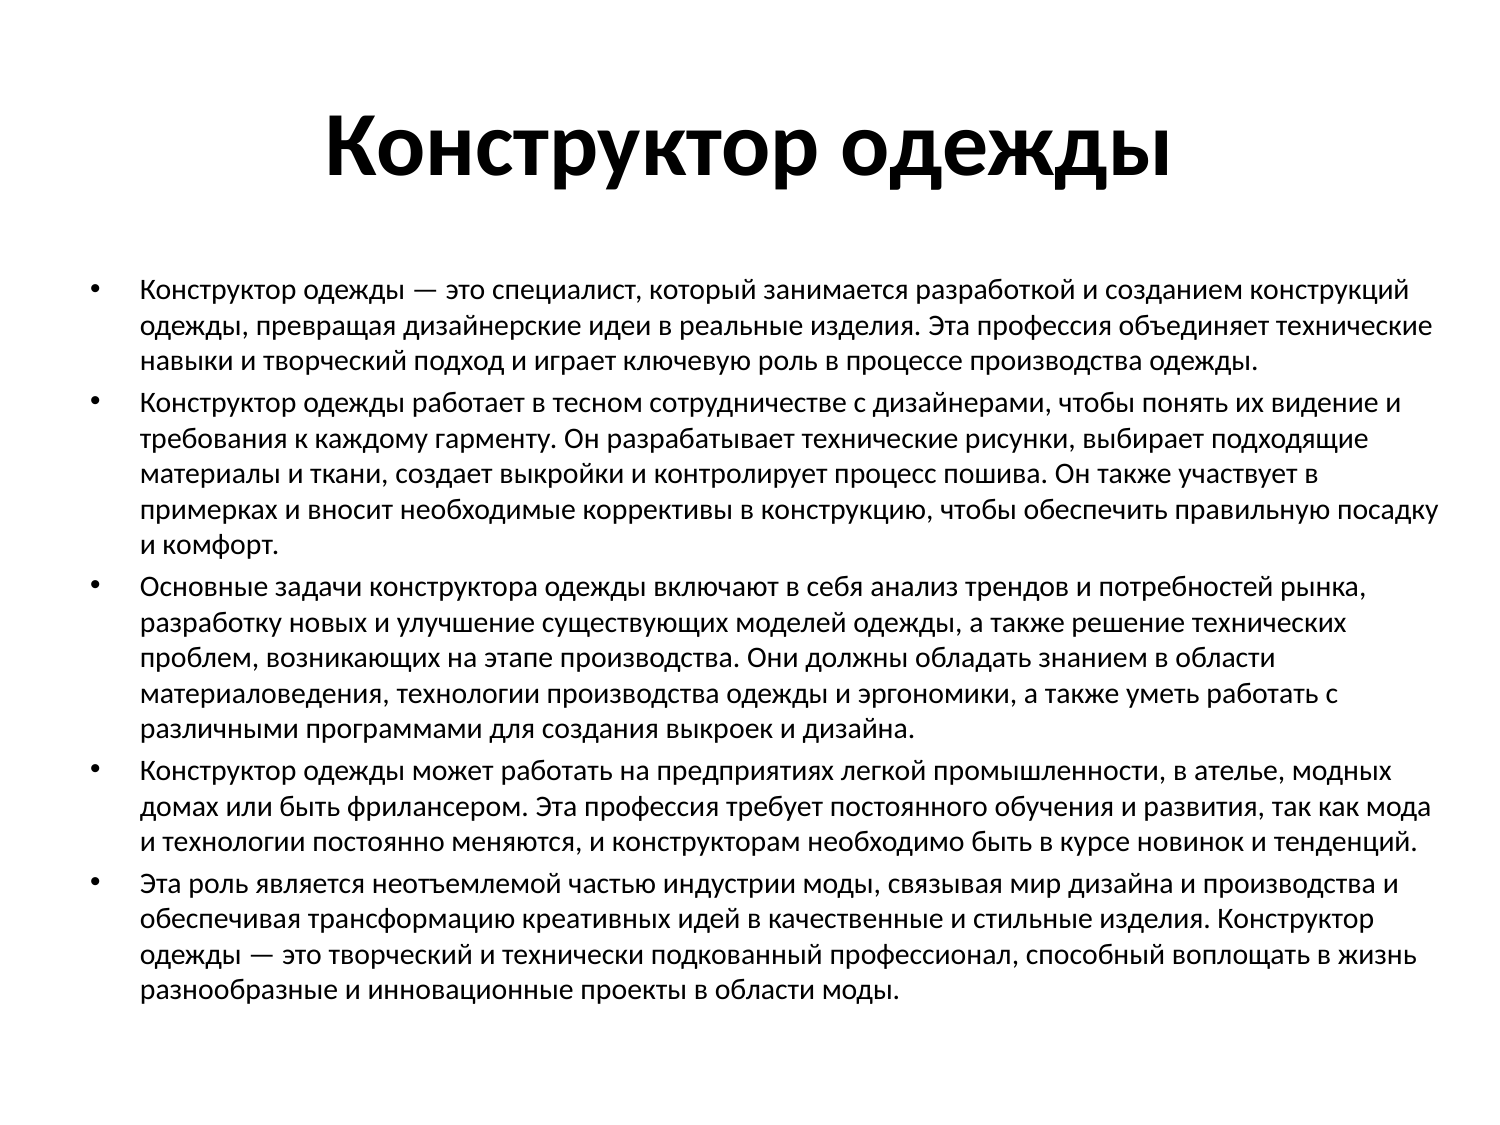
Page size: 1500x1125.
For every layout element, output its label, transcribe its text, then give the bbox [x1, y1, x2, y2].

list Конструктор одежды — это специалист, который занимается разработкой и созданием конструкций одежды, превращая дизайнерские идеи в реальные изделия. Эта профессия объединяет технические навыки и творческий подход и играет ключевую роль в процессе производства одежды. Конструктор одежды работает в тесном сотрудничестве с дизайнерами, чтобы понять их видение и требования к каждому гарменту. Он разрабатывает технические рисунки, выбирает подходящие материалы и ткани, создает выкройки и контролирует процесс пошива. Он также участвует в примерках и вносит необходимые коррективы в конструкцию, чтобы обеспечить правильную посадку и комфорт. Основные задачи конструктора одежды включают в себя анализ трендов и потребностей рынка, разработку новых и улучшение существующих моделей одежды, а также решение технических проблем, возникающих на этапе производства. Они должны обладать знанием в области материаловедения, технологии производства одежды и эргономики, а также уметь работать с различными программами для создания выкроек и дизайна. Конструктор одежды может работать на предприятиях легкой промышленности, в ателье, модных домах или быть фрилансером. Эта профессия требует постоянного обучения и развития, так как мода и технологии постоянно меняются, и конструкторам необходимо быть в курсе новинок и тенденций. Эта роль является неотъемлемой частью индустрии моды, связывая мир дизайна и производства и обеспечивая трансформацию креативных идей в качественные и стильные изделия. Конструктор одежды — это творческий и технически подкованный профессионал, способный воплощать в жизнь разнообразные и инновационные проекты в области моды. [75, 262, 1459, 1083]
title Конструктор одежды [75, 45, 1425, 233]
